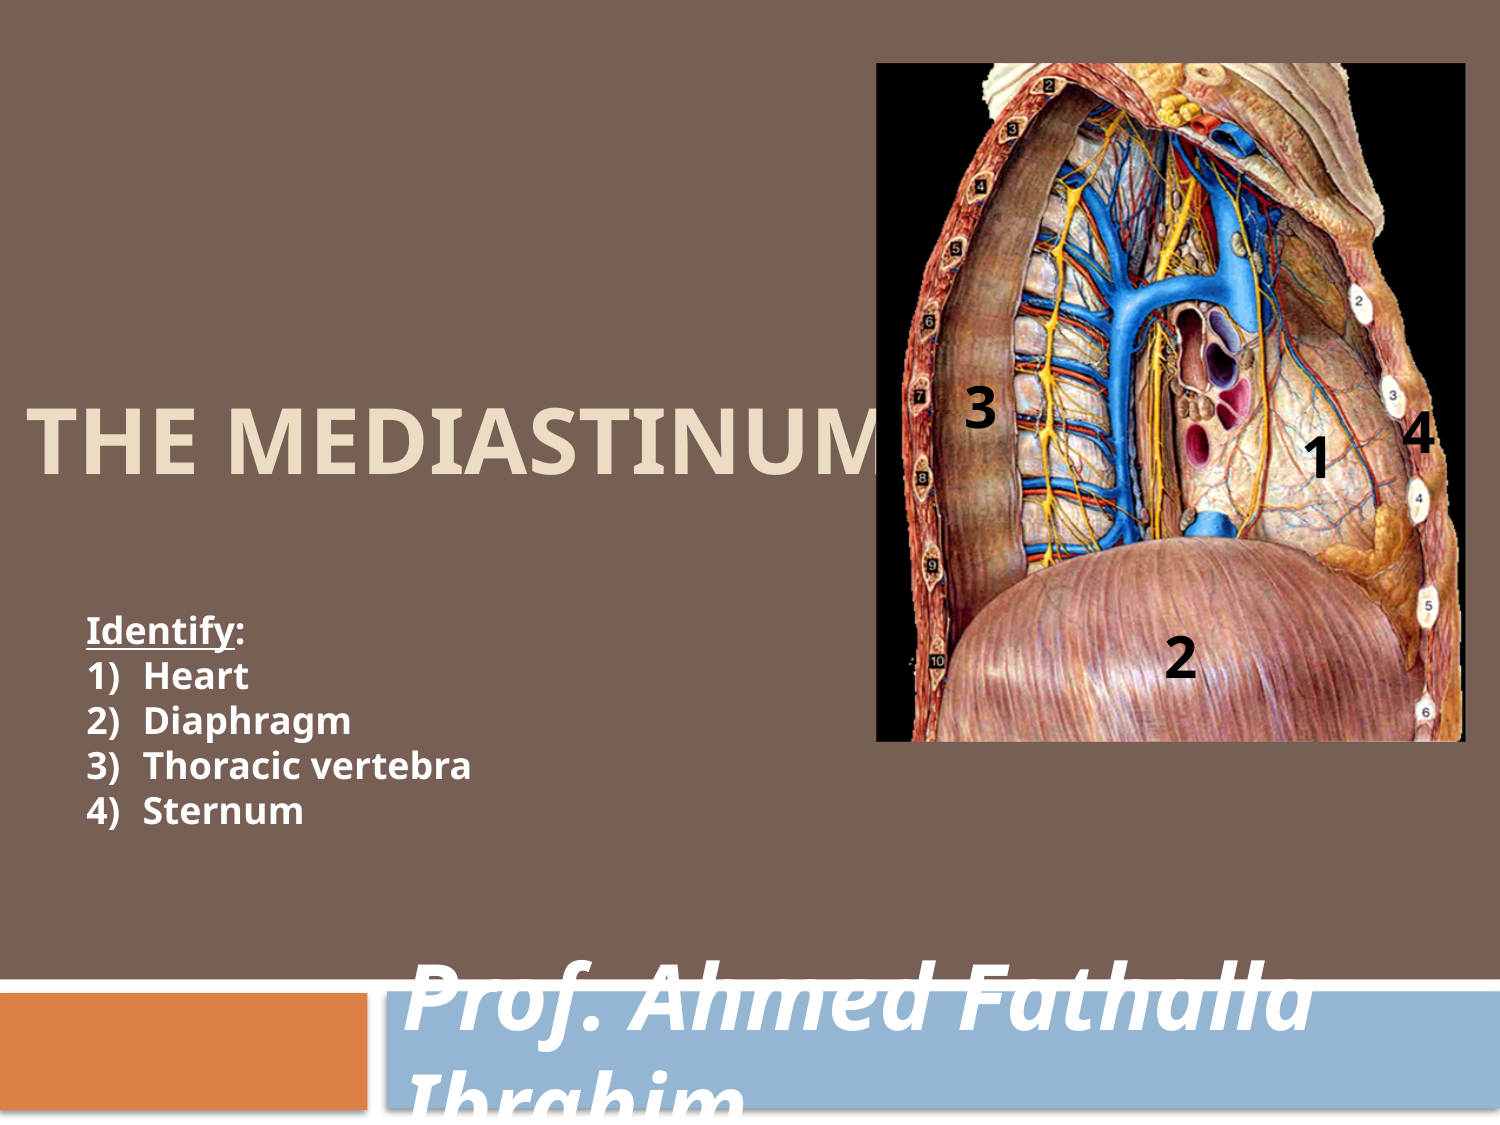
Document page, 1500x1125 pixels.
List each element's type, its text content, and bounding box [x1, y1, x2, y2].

title THE mediastinum [0, 200, 868, 500]
text_box Identify: Heart Diaphragm Thoracic vertebra Sternum [71, 599, 488, 840]
subtitle Prof. Ahmed Fathalla Ibrahim [387, 992, 1488, 1105]
picture [874, 62, 1467, 744]
